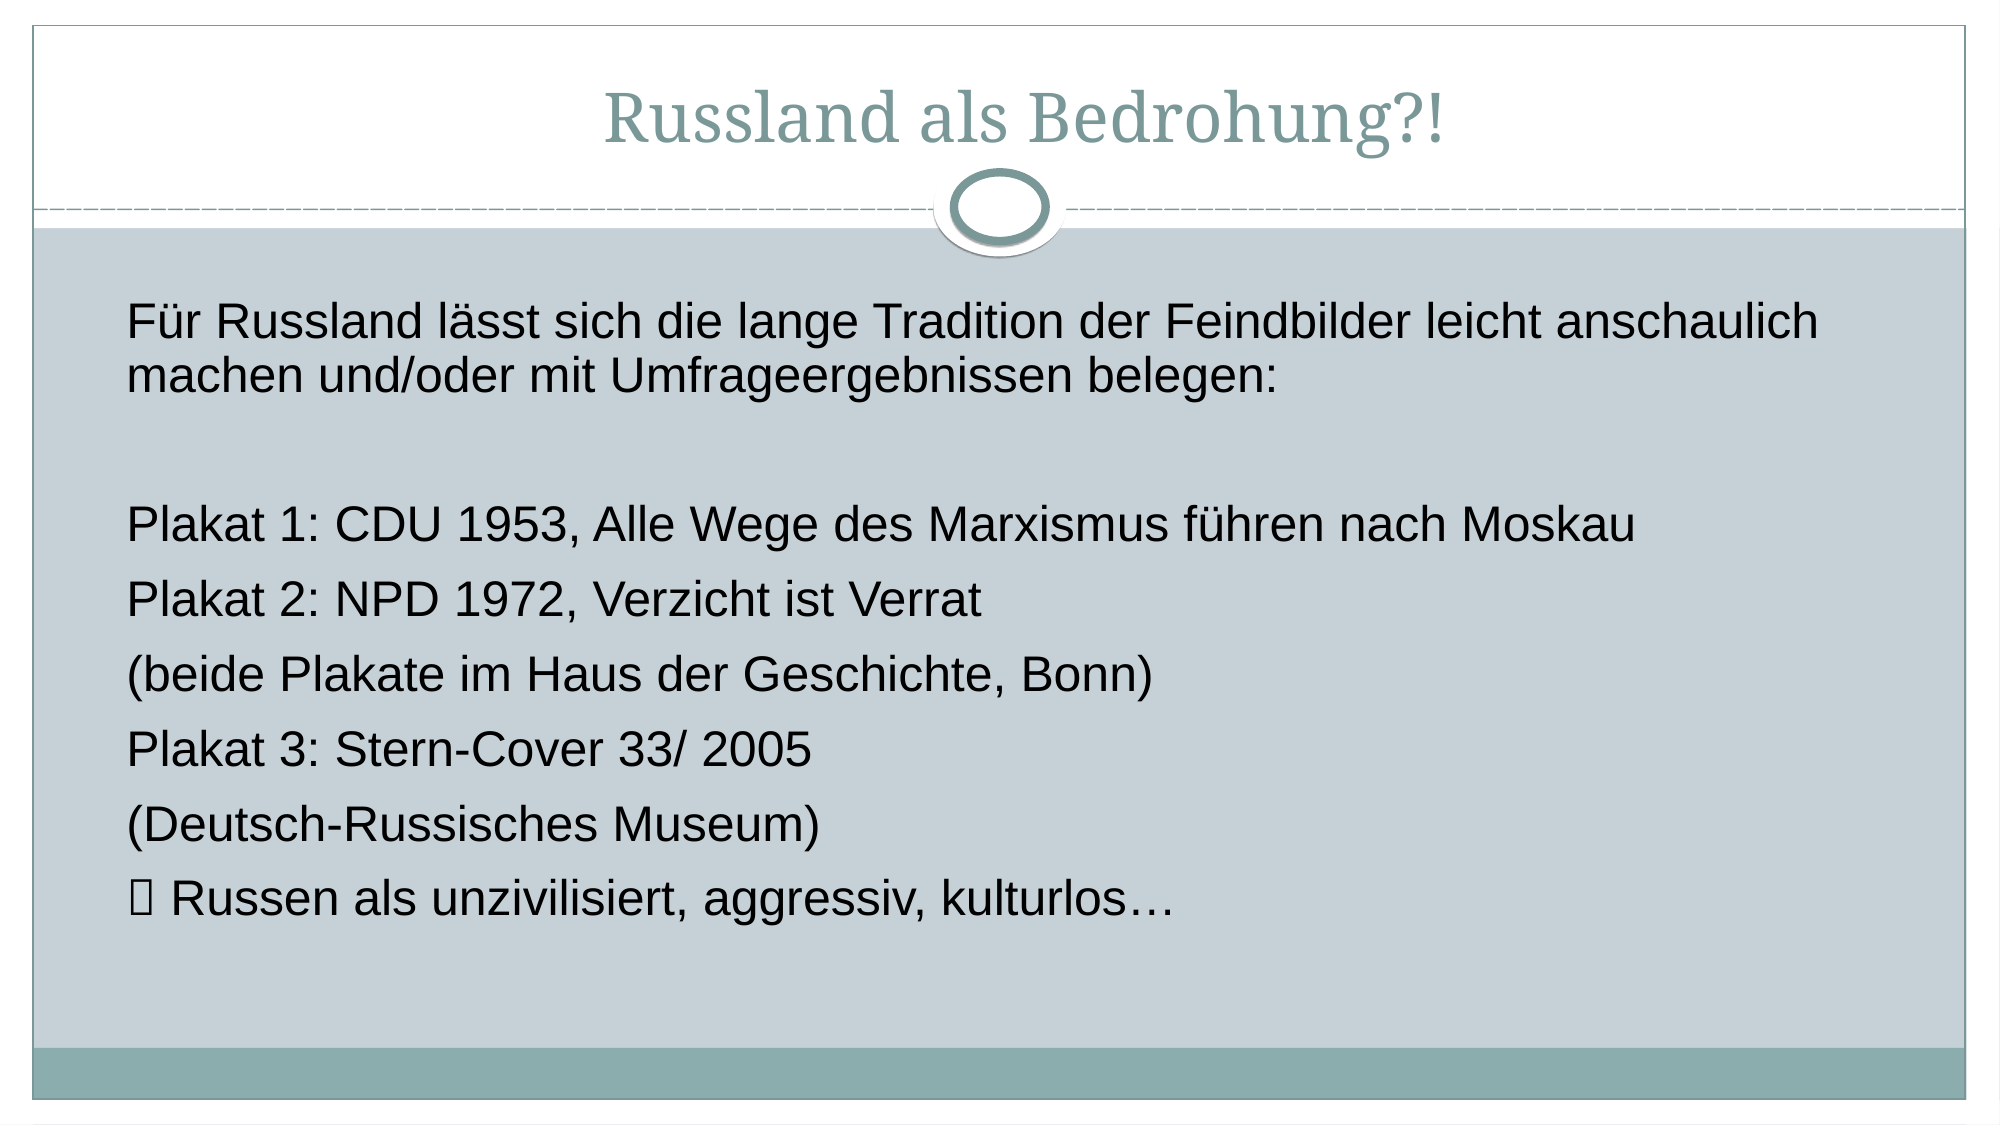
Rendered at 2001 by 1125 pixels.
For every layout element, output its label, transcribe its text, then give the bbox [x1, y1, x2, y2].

subtitle Für Russland lässt sich die lange Tradition der Feindbilder leicht anschaulich machen und/oder mit Umfrageergebnissen belegen: Plakat 1: CDU 1953, Alle Wege des Marxismus führen nach Moskau Plakat 2: NPD 1972, Verzicht ist Verrat (beide Plakate im Haus der Geschichte, Bonn) Plakat 3: Stern-Cover 33/ 2005 (Deutsch-Russisches Museum)  Russen als unzivilisiert, aggressiv, kulturlos… [126, 249, 1927, 1047]
text_box Russland als Bedrohung?! [295, 0, 1758, 164]
